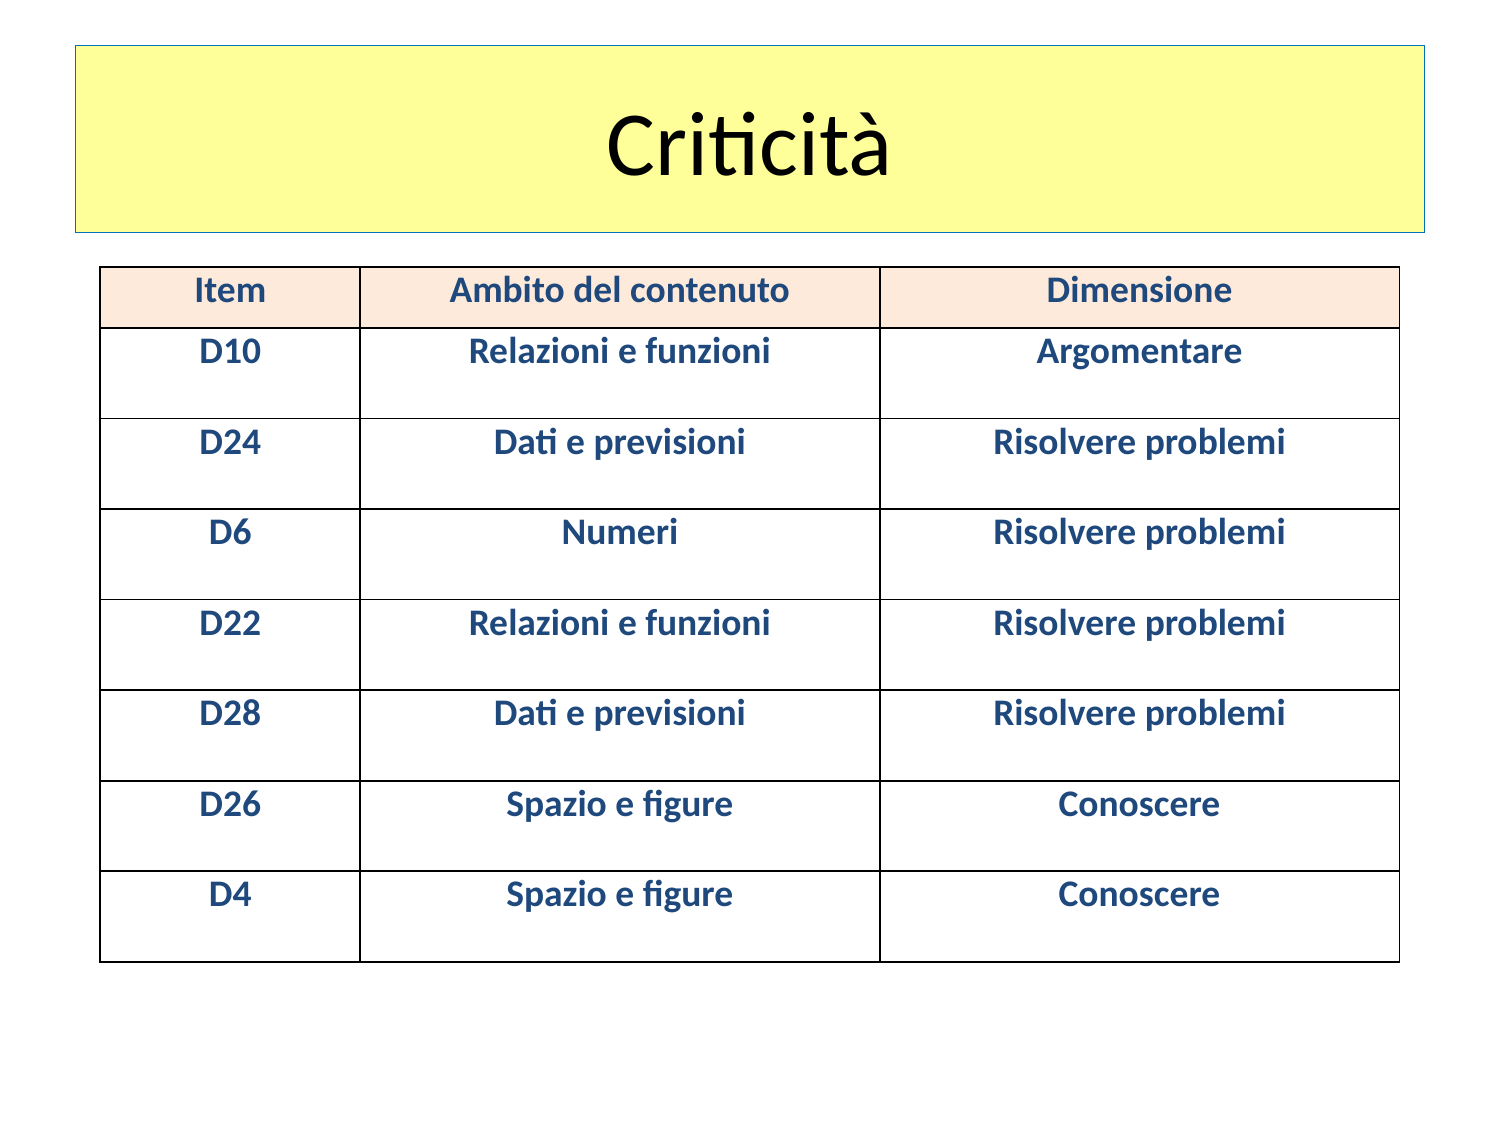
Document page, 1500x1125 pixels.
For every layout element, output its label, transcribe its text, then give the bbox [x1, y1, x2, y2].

table_cell Conoscere [881, 872, 1399, 961]
table_cell Risolvere problemi [881, 691, 1399, 780]
table_cell D24 [101, 419, 359, 508]
table_cell D6 [101, 510, 359, 599]
table_cell Argomentare [881, 329, 1399, 418]
table_cell Dati e previsioni [361, 419, 879, 508]
table_cell Relazioni e funzioni [361, 600, 879, 689]
table_cell Relazioni e funzioni [361, 329, 879, 418]
table_cell Conoscere [881, 782, 1399, 870]
table_header Dimensione [881, 268, 1399, 327]
table_cell Numeri [361, 510, 879, 599]
table_cell Spazio e figure [361, 782, 879, 870]
table_cell Dati e previsioni [361, 691, 879, 780]
table_cell Risolvere problemi [881, 600, 1399, 689]
table_header Item [101, 268, 359, 327]
table_cell Risolvere problemi [881, 419, 1399, 508]
table_header Ambito del contenuto [361, 268, 879, 327]
table_cell D4 [101, 872, 359, 961]
table_cell Spazio e figure [361, 872, 879, 961]
table_cell D26 [101, 782, 359, 870]
table_cell D22 [101, 600, 359, 689]
table_cell D28 [101, 691, 359, 780]
table_cell D10 [101, 329, 359, 418]
table_cell Risolvere problemi [881, 510, 1399, 599]
title Criticità [75, 45, 1425, 233]
